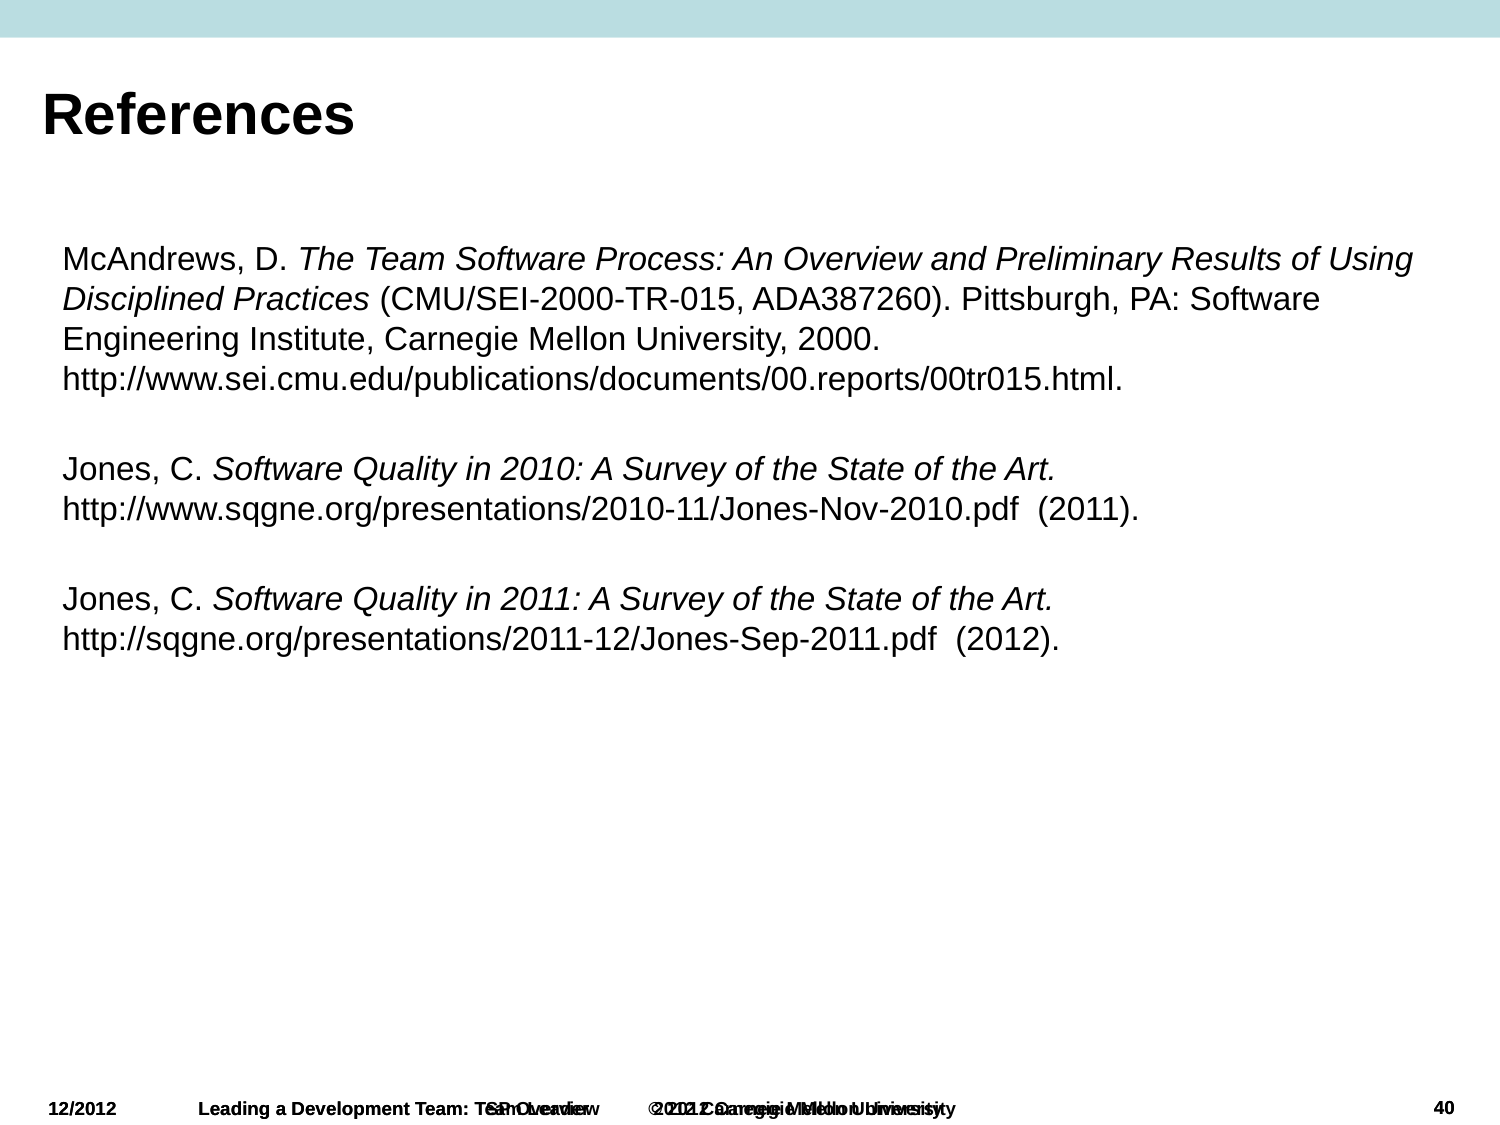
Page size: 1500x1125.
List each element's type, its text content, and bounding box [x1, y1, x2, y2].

title References [42, 89, 1438, 147]
text_box McAndrews, D. The Team Software Process: An Overview and Preliminary Results of Using Disciplined Practices (CMU/SEI-2000-TR-015, ADA387260). Pittsburgh, PA: Software Engineering Institute, Carnegie Mellon University, 2000. http://www.sei.cmu.edu/publications/documents/00.reports/00tr015.html. Jones, C. Software Quality in 2010: A Survey of the State of the Art. http://www.sqgne.org/presentations/2010-11/Jones-Nov-2010.pdf (2011). Jones, C. Software Quality in 2011: A Survey of the State of the Art. http://sqgne.org/presentations/2011-12/Jones-Sep-2011.pdf (2012). [62, 237, 1450, 1000]
